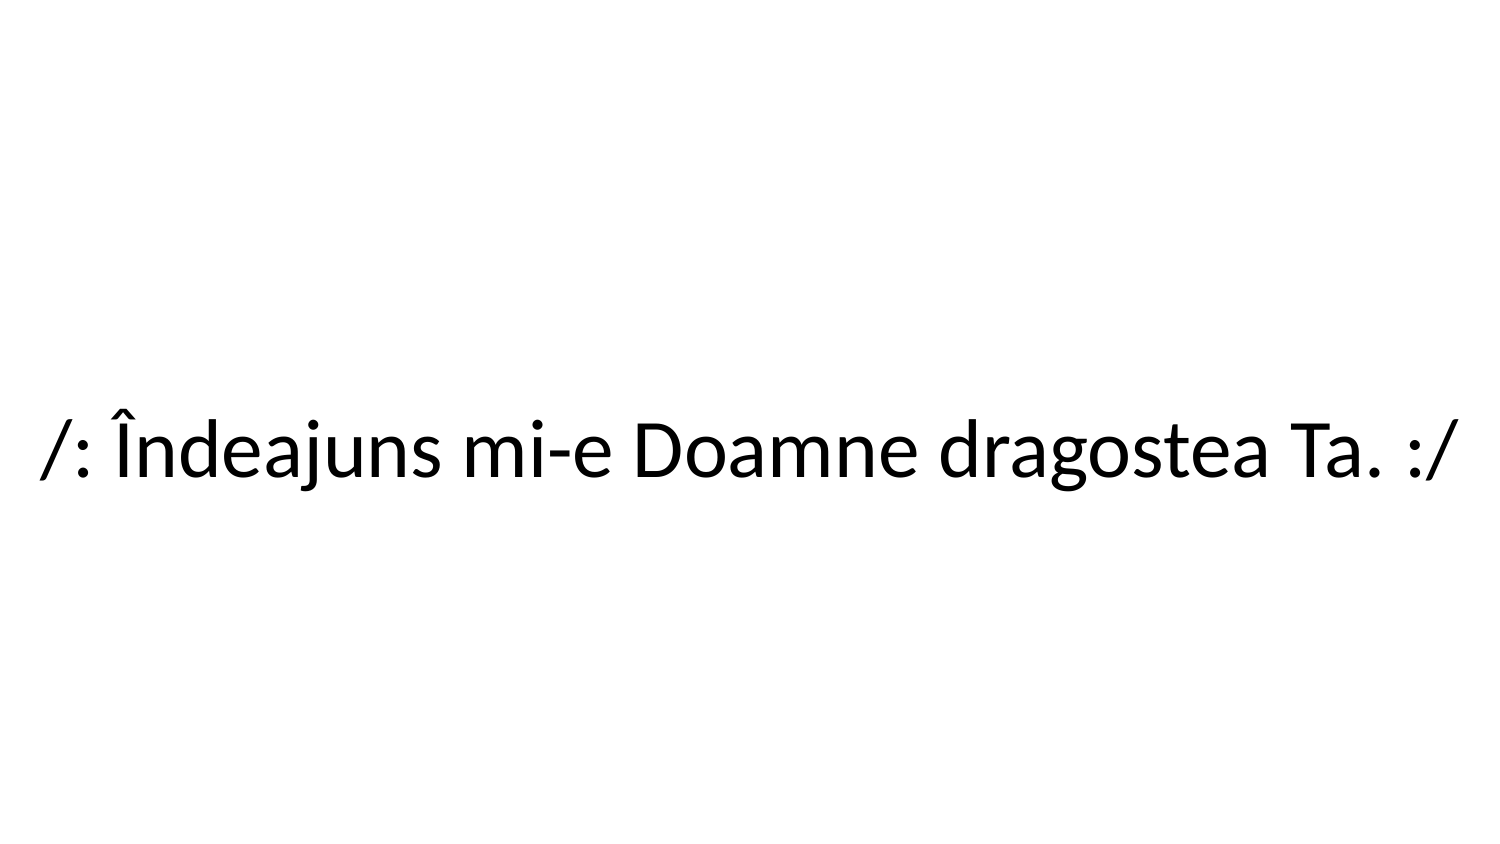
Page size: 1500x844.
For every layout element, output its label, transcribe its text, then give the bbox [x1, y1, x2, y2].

text_box /: Îndeajuns mi-e Doamne dragostea Ta. :/ [25, 341, 1475, 502]
